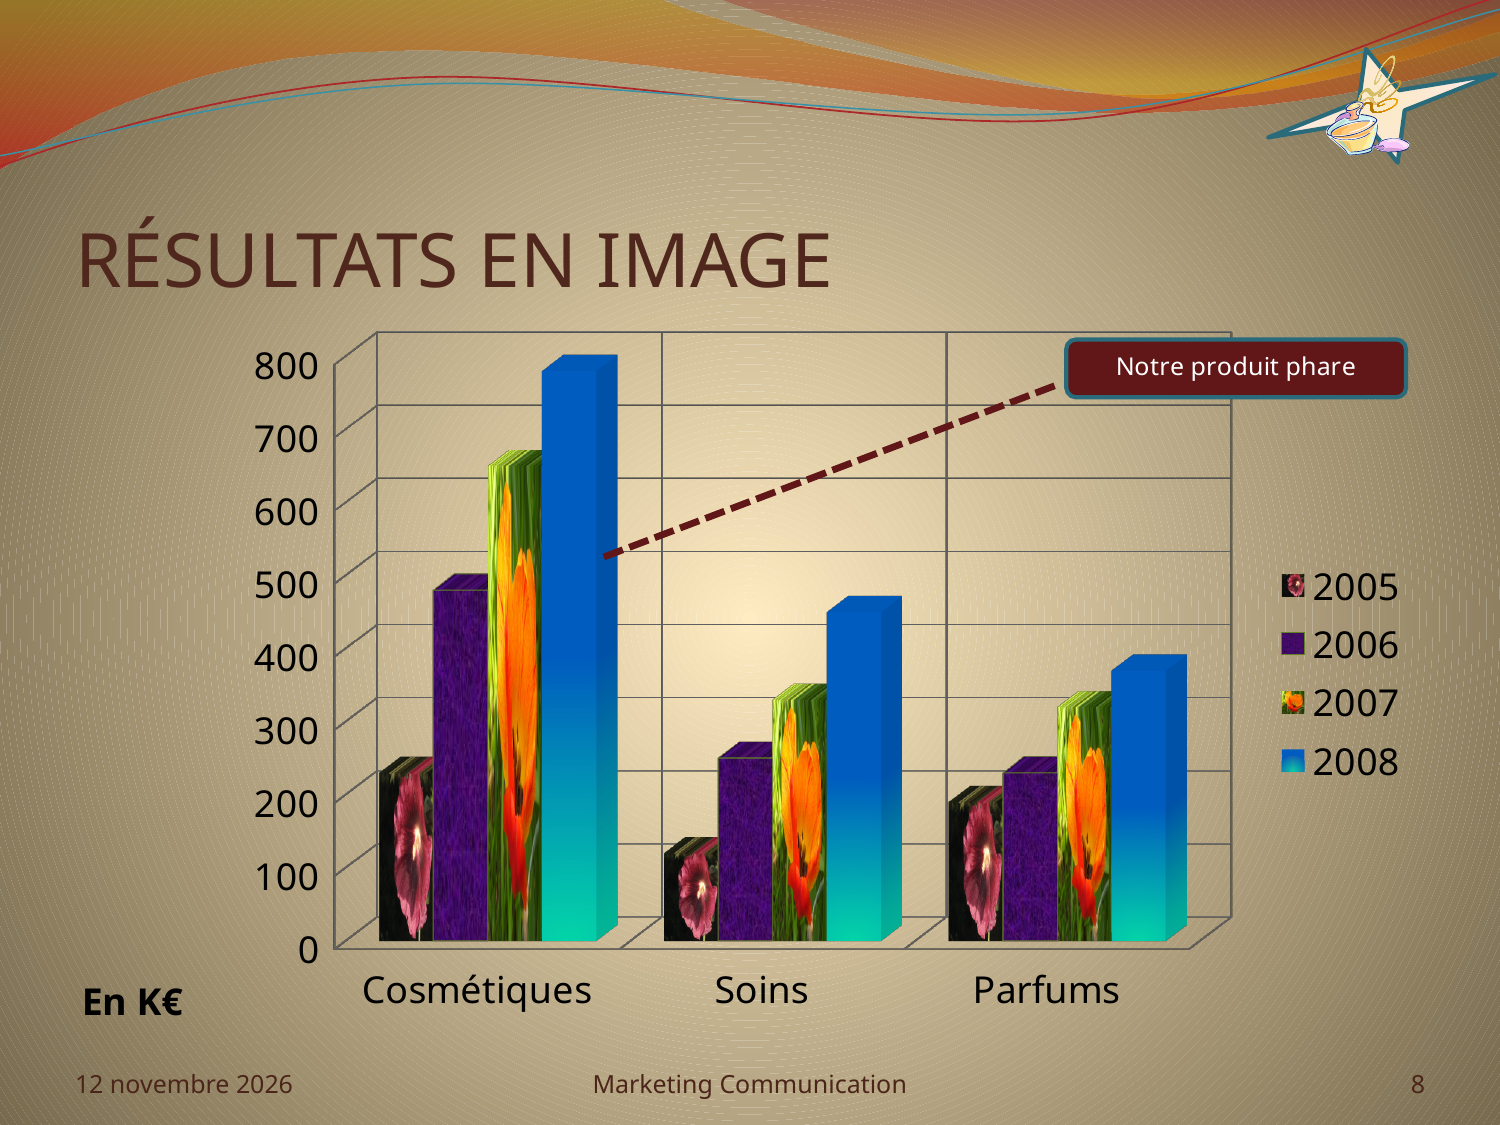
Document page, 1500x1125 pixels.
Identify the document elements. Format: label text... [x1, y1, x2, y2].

chart [74, 317, 1426, 1038]
slide_number mars 09 [75, 1050, 425, 1103]
footer Marketing Communication [474, 1051, 1025, 1103]
title Résultats en image [75, 115, 1425, 303]
slide_number 8 [1299, 1050, 1425, 1103]
